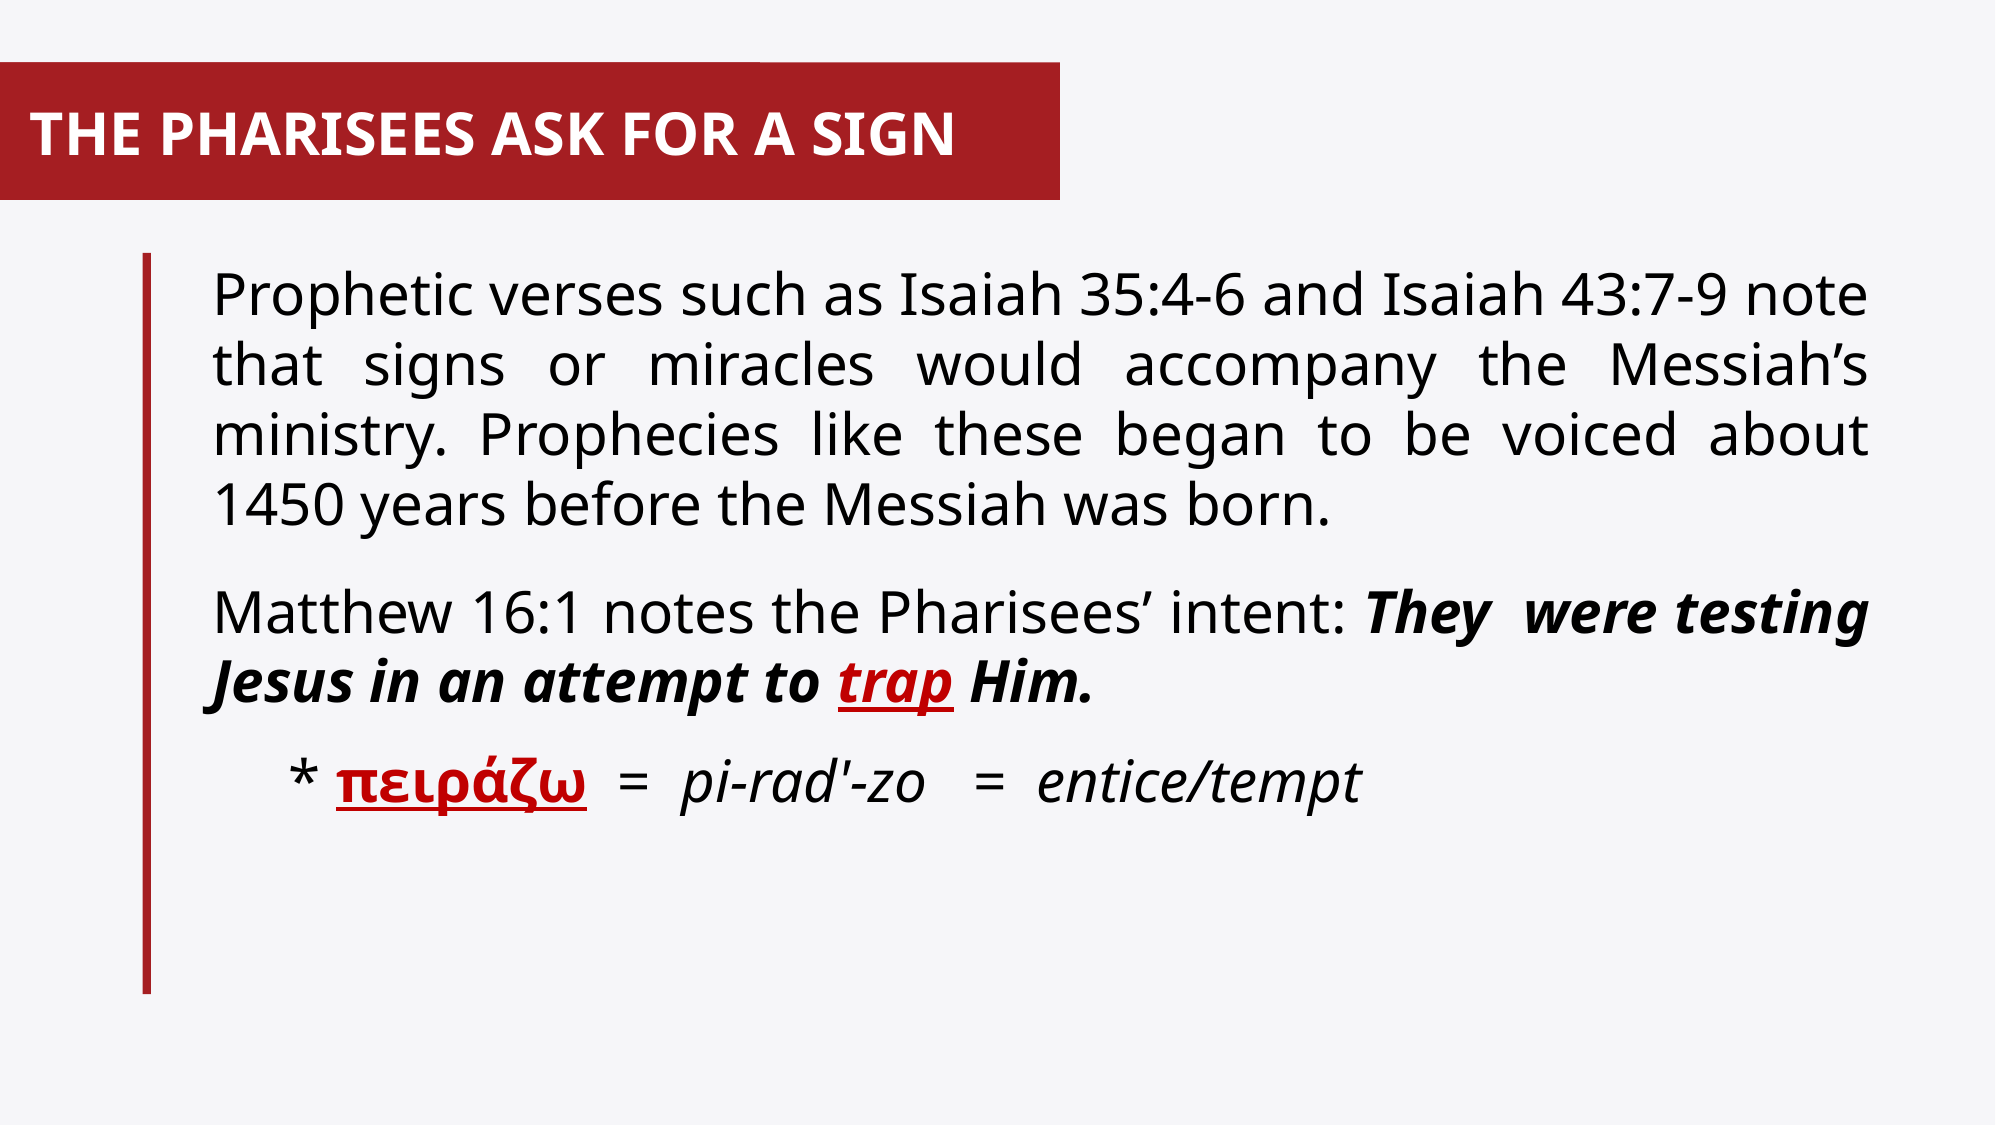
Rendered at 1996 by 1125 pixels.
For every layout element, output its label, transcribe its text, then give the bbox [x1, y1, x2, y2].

subtitle Prophetic verses such as Isaiah 35:4-6 and Isaiah 43:7-9 note that signs or miracles would accompany the Messiah’s ministry. Prophecies like these began to be voiced about 1450 years before the Messiah was born. Matthew 16:1 notes the Pharisees’ intent: They were testing Jesus in an attempt to trap Him. * πειράζω = pi-rad'-zo = entice/tempt [197, 249, 1885, 1125]
title THE PHARISEES ASK FOR A SIGN [0, 62, 1060, 200]
